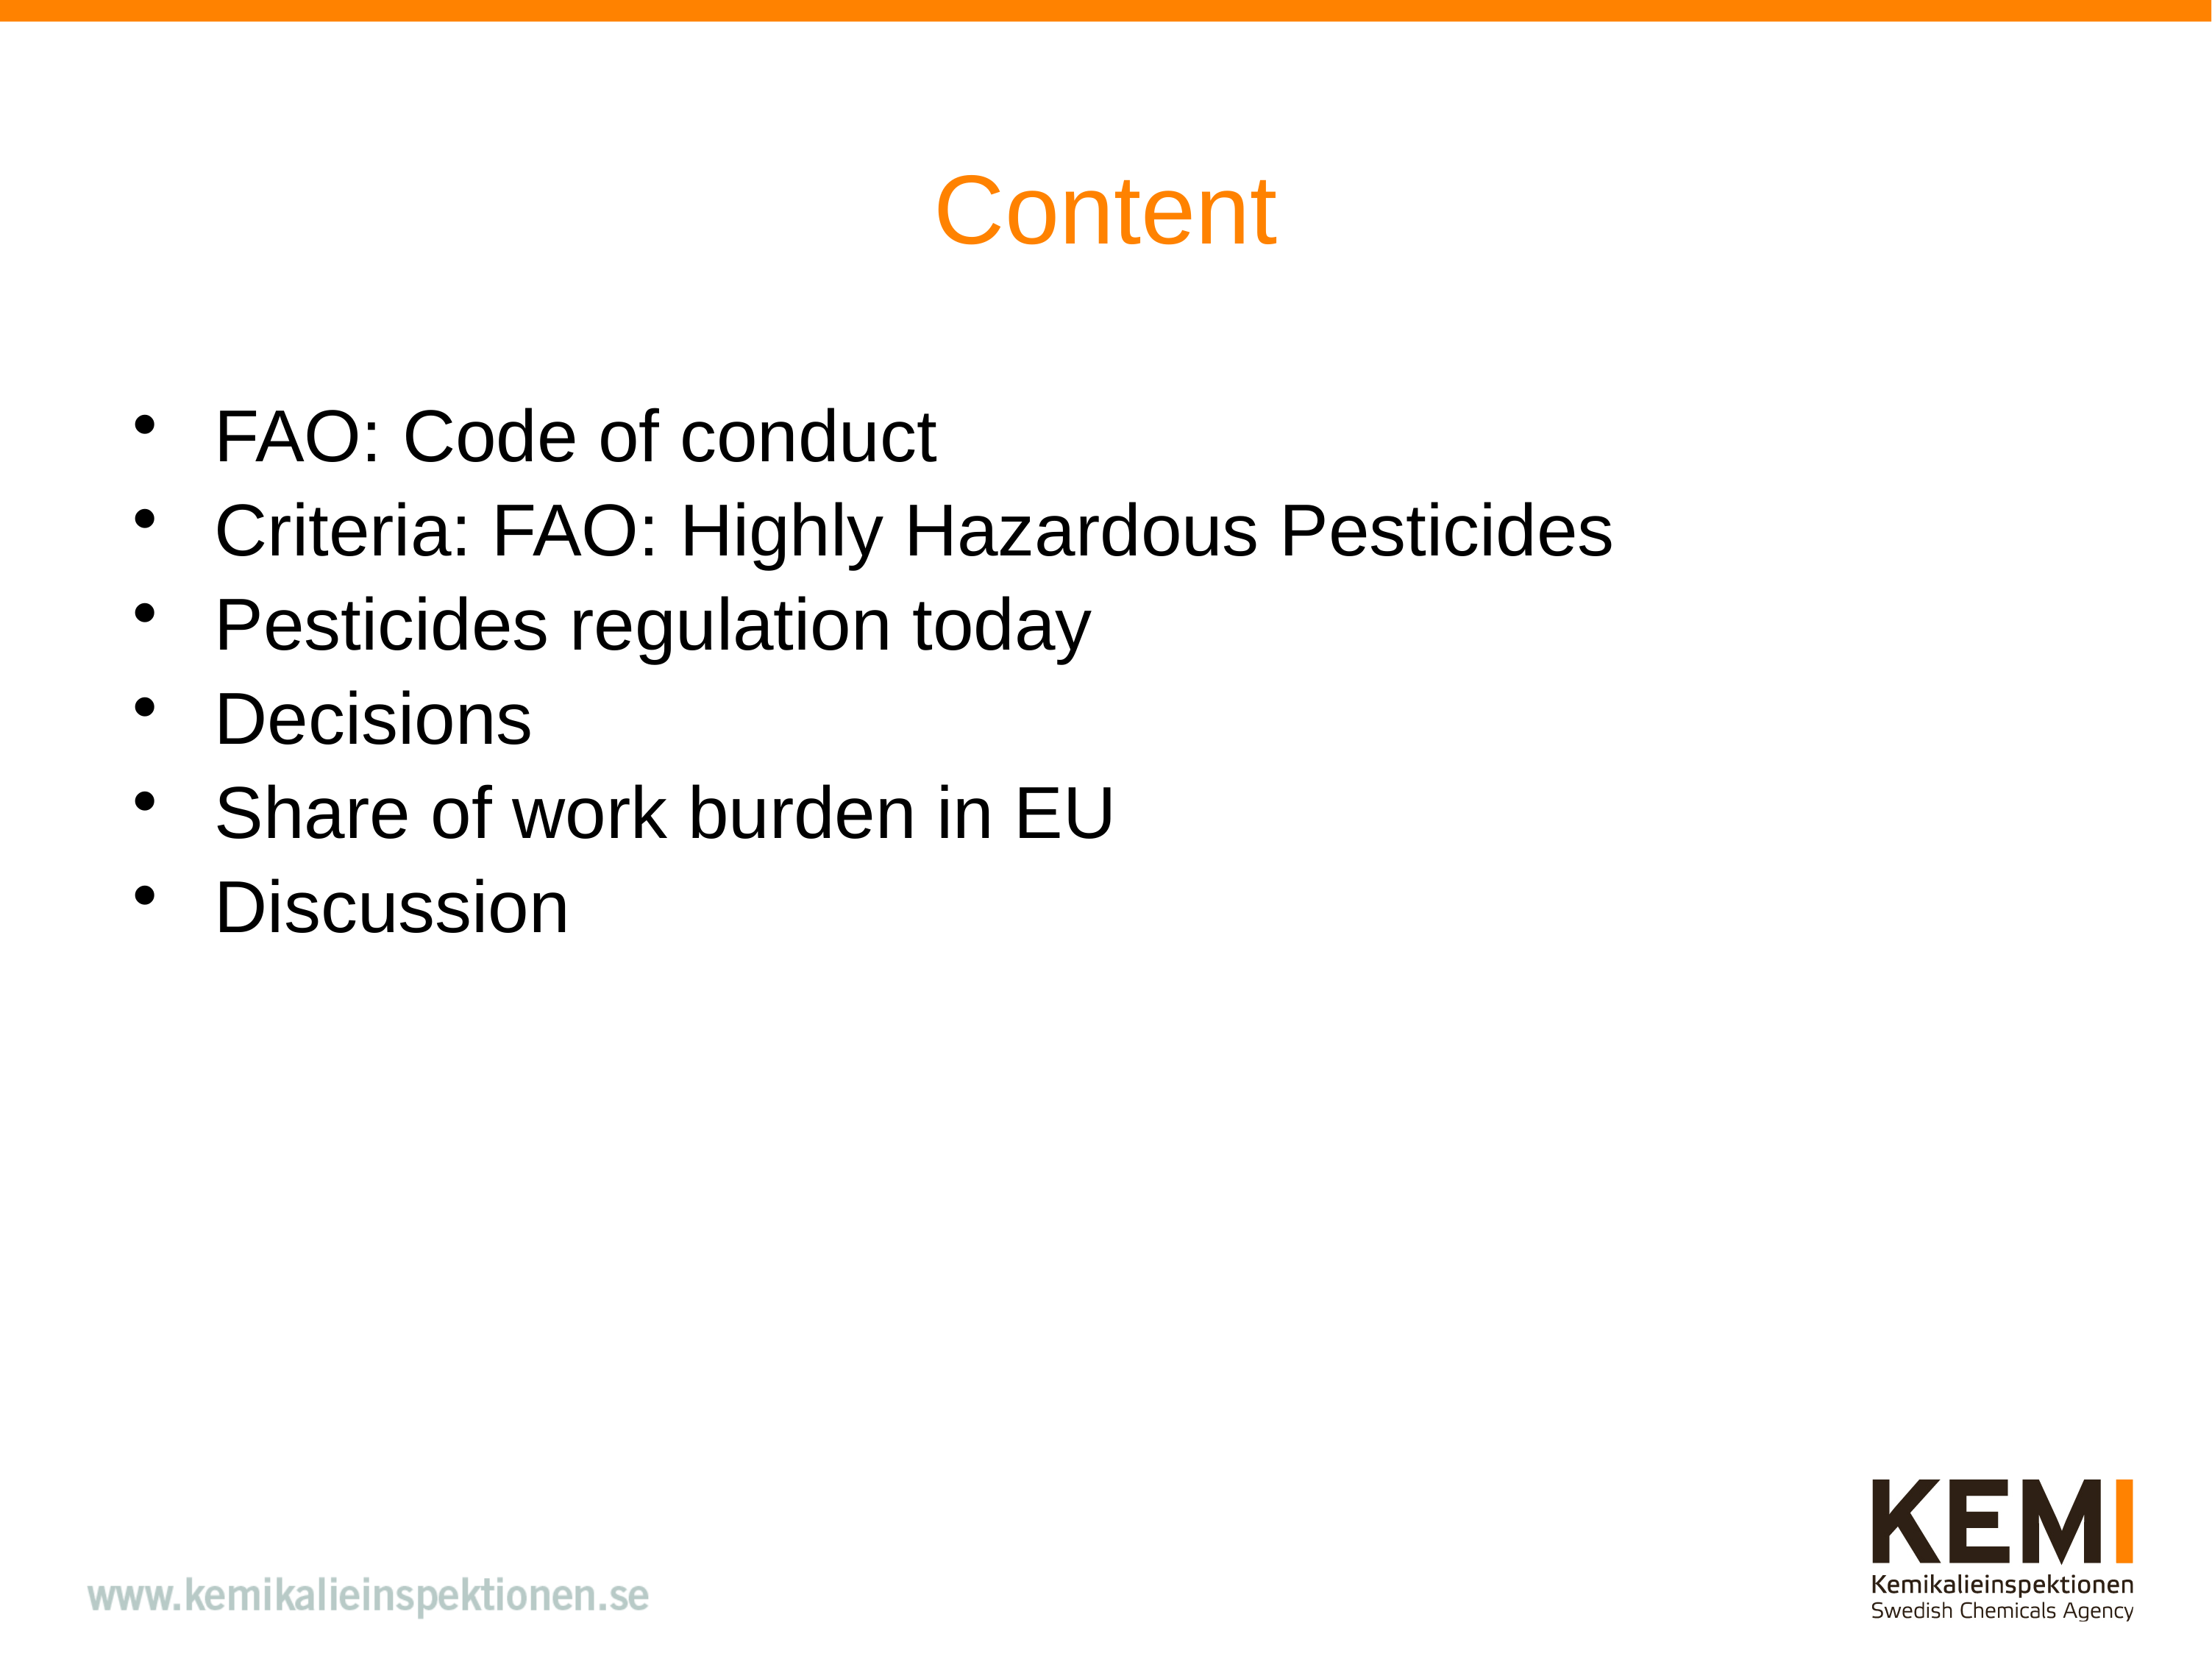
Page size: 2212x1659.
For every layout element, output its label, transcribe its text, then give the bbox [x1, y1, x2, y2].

picture [1872, 1479, 2133, 1621]
title Content [110, 66, 2101, 344]
picture [87, 1573, 652, 1621]
list FAO: Code of conduct Criteria: FAO: Highly Hazardous Pesticides Pesticides regulation today Decisions Share of work burden in EU Discussion [110, 387, 2099, 1370]
